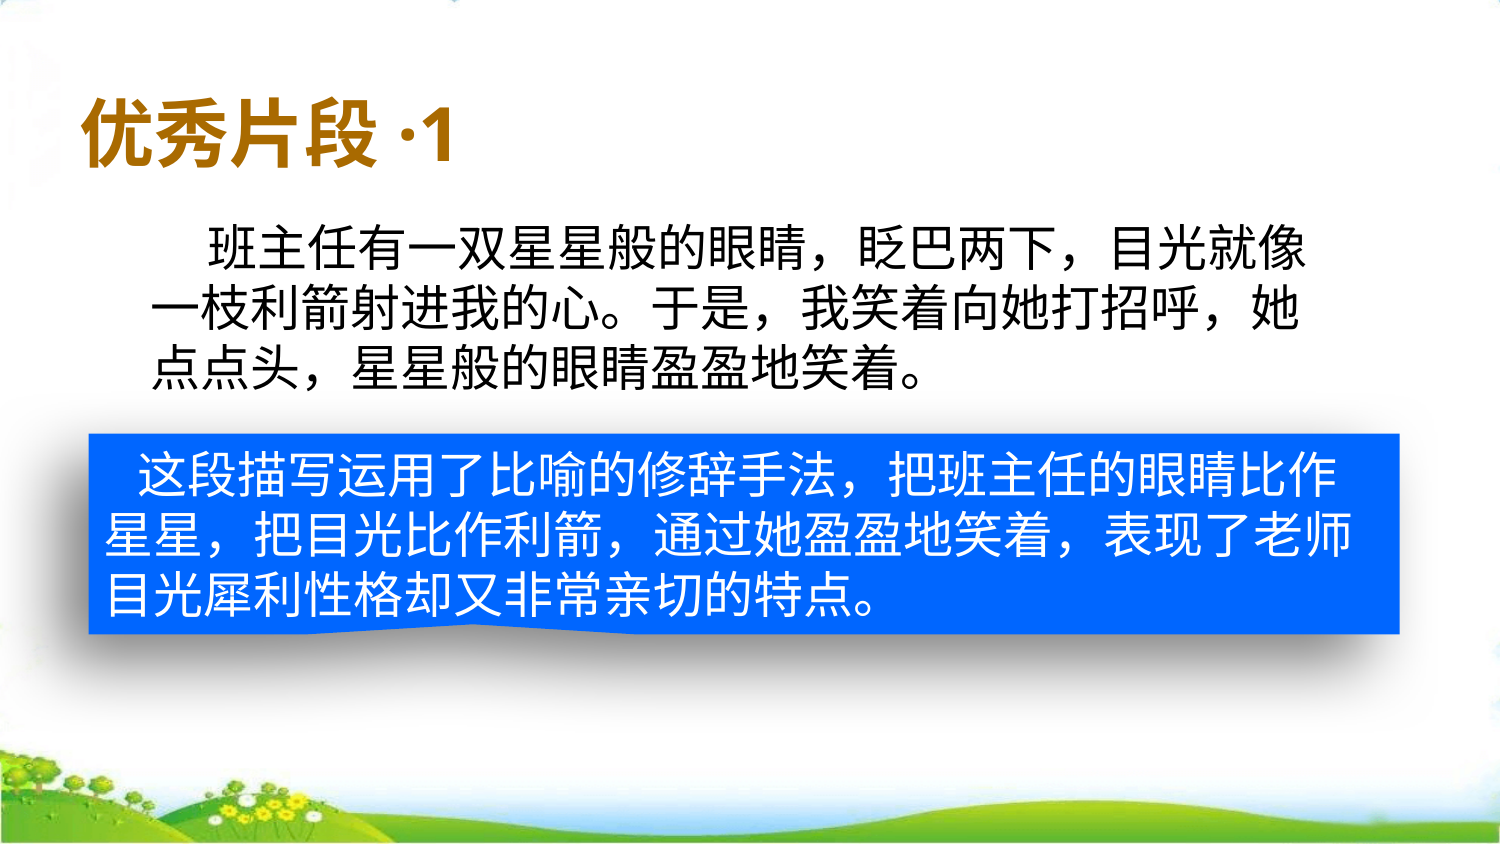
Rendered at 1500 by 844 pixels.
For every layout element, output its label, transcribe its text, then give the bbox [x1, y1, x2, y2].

text_box 优秀片段·1 [64, 79, 620, 185]
picture [0, 0, 1500, 844]
text_box 班主任有一双星星般的眼睛，眨巴两下，目光就像一枝利箭射进我的心。于是，我笑着向她打招呼，她点点头，星星般的眼睛盈盈地笑着。 [135, 209, 1365, 404]
text_box 这段描写运用了比喻的修辞手法，把班主任的眼睛比作星星，把目光比作利箭，通过她盈盈地笑着，表现了老师目光犀利性格却又非常亲切的特点。 [86, 431, 1402, 637]
